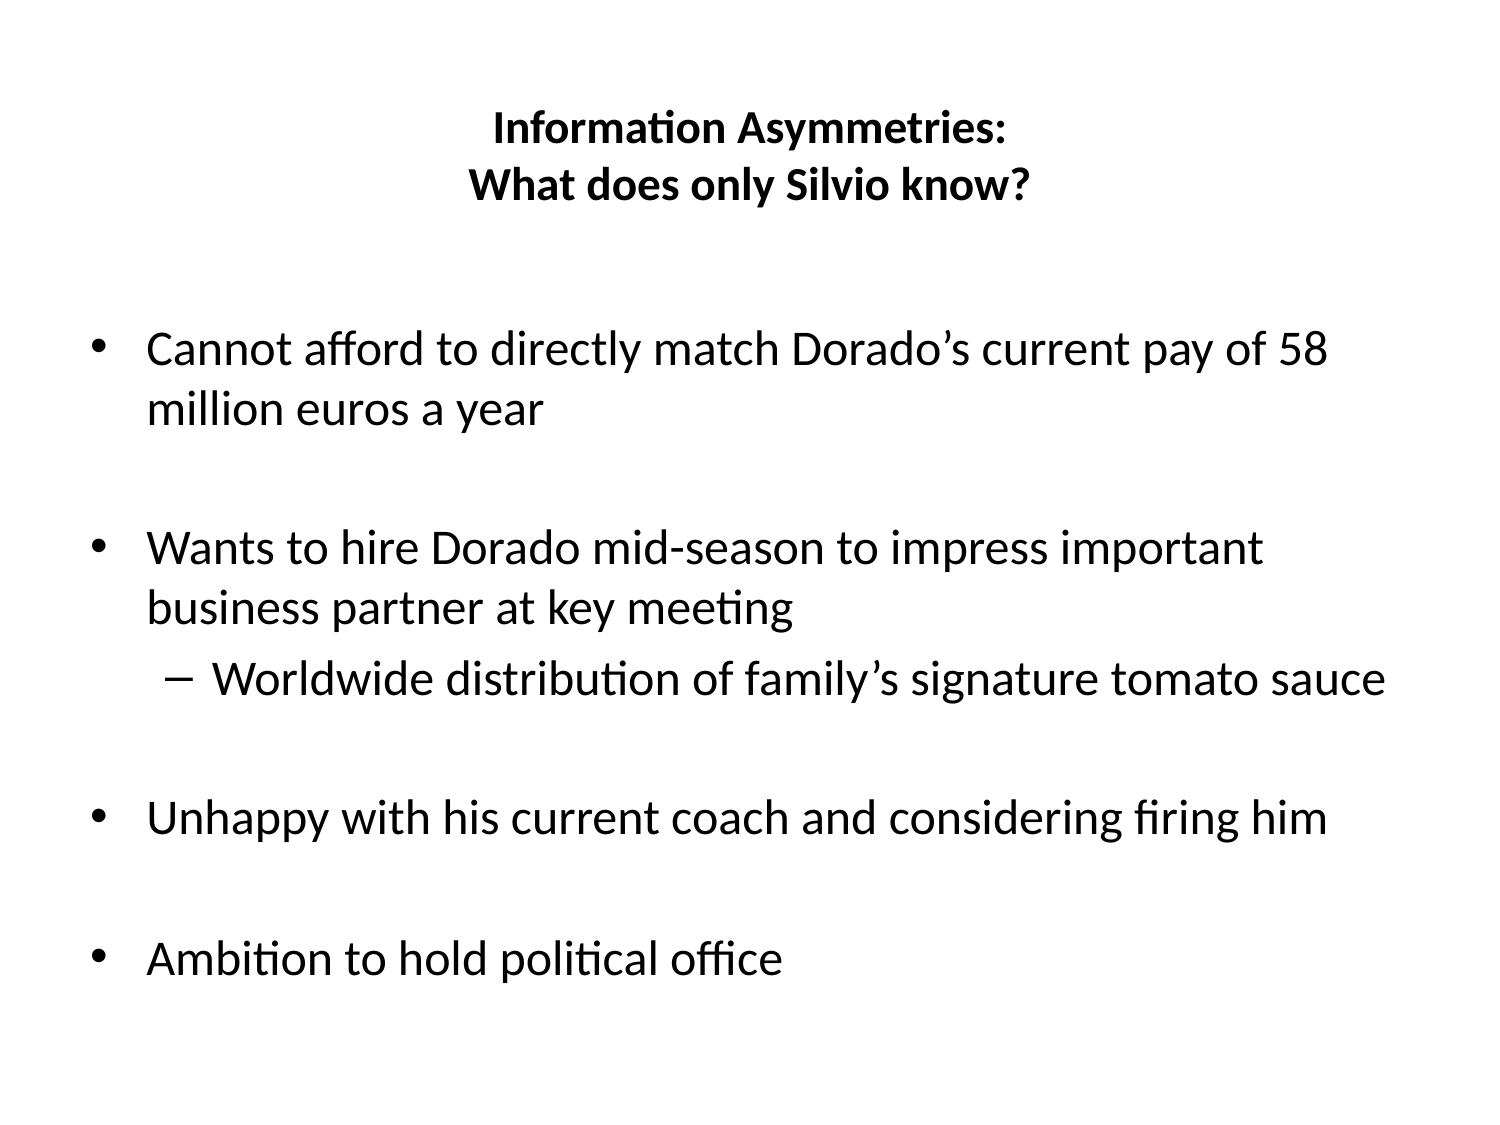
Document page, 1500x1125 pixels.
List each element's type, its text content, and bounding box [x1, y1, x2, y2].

title Information Asymmetries: What does only Silvio know? [75, 87, 1425, 275]
list Cannot afford to directly match Dorado’s current pay of 58 million euros a year Wants to hire Dorado mid-season to impress important business partner at key meeting Worldwide distribution of family’s signature tomato sauce Unhappy with his current coach and considering firing him Ambition to hold political office [75, 307, 1425, 1050]
